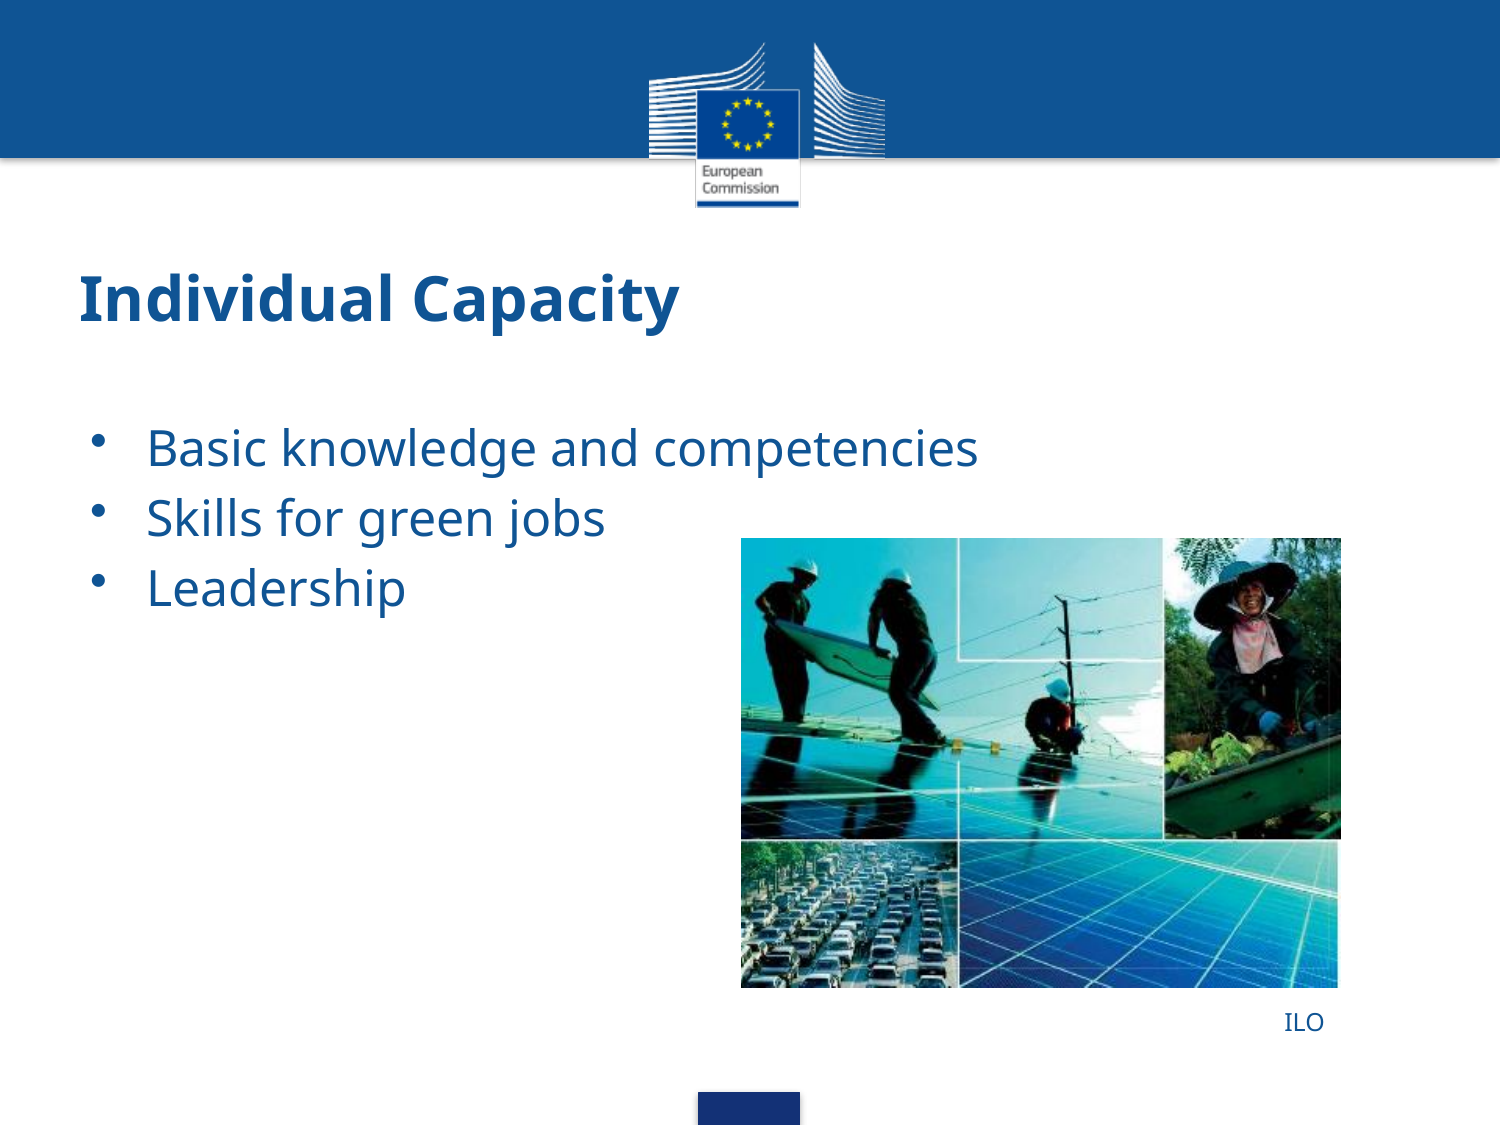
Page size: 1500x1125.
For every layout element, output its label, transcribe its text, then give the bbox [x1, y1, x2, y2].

picture [1297, 978, 1302, 988]
text_box ILO [1269, 999, 1500, 1045]
picture [740, 538, 1341, 988]
list Basic knowledge and competencies Skills for green jobs Leadership [75, 408, 1425, 988]
picture [649, 42, 885, 208]
title Individual Capacity [64, 219, 1415, 374]
picture [1317, 977, 1325, 988]
